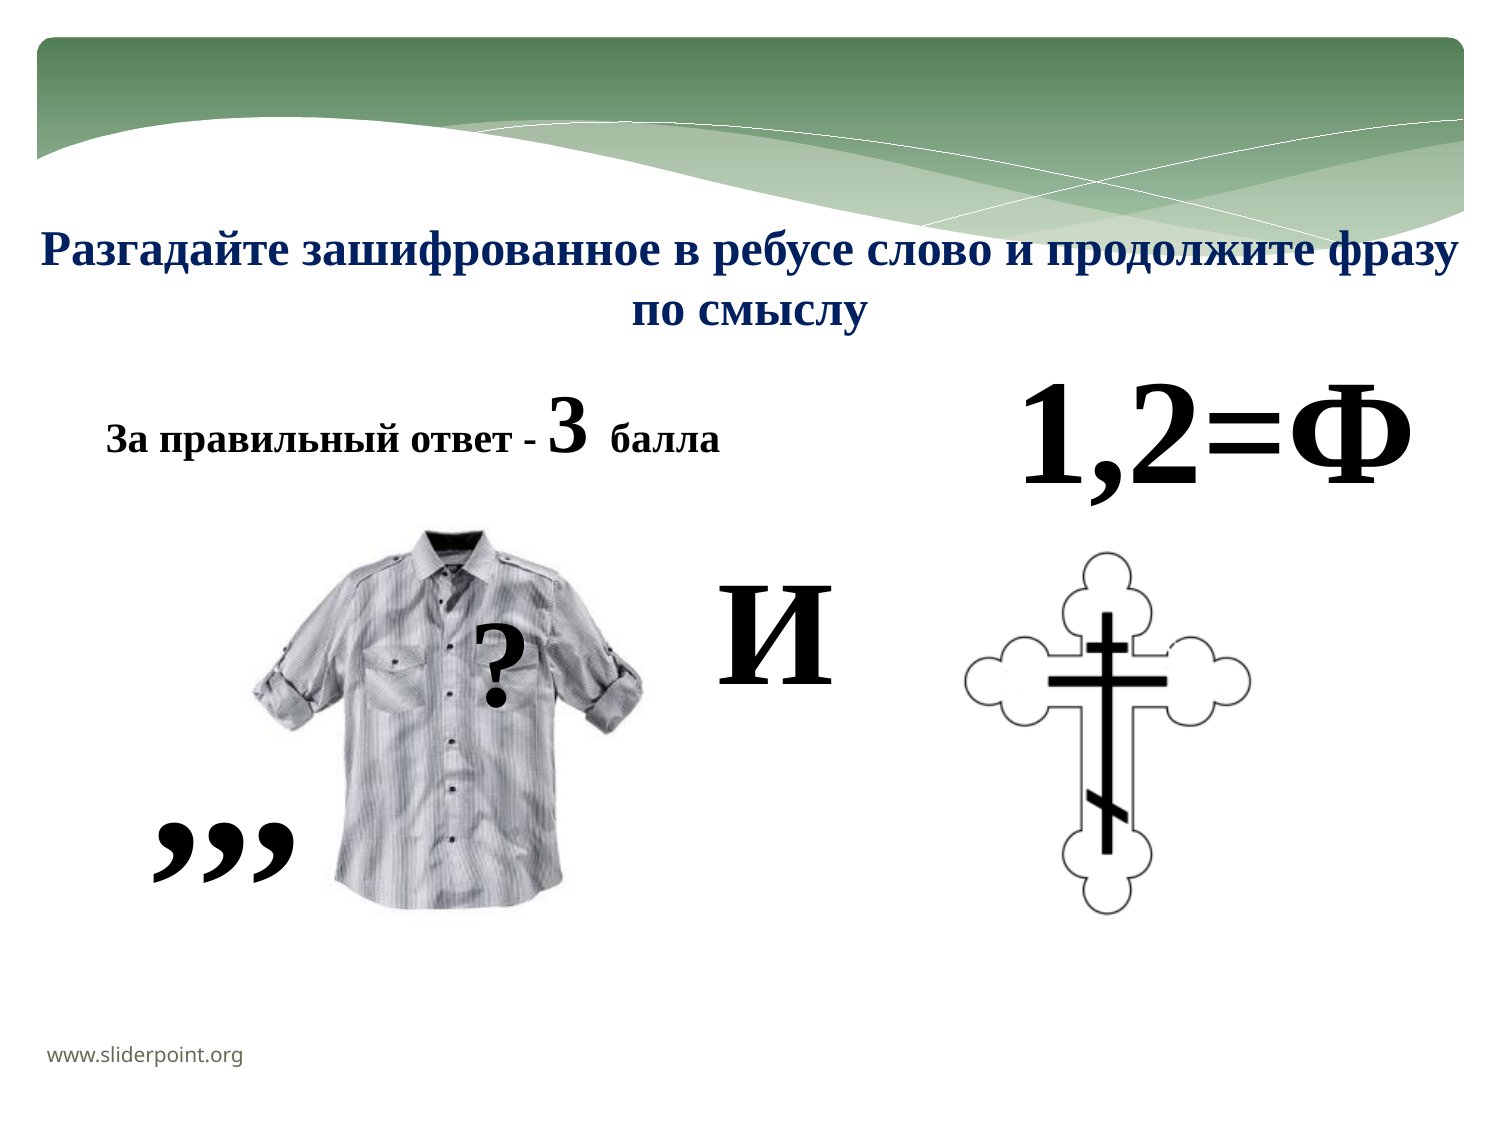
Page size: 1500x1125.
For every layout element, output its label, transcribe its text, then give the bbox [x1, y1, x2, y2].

text_box 1,2=Ф [1000, 326, 1432, 521]
text_box И [702, 527, 851, 722]
text_box ,,, [136, 645, 235, 900]
picture [241, 432, 654, 1008]
picture [962, 550, 1255, 918]
text_box За правильный ответ - 3 балла [90, 361, 736, 477]
footer www.sliderpoint.org [31, 1025, 653, 1086]
text_box Разгадайте зашифрованное в ребусе слово и продолжите фразу по смыслу [0, 208, 1500, 343]
